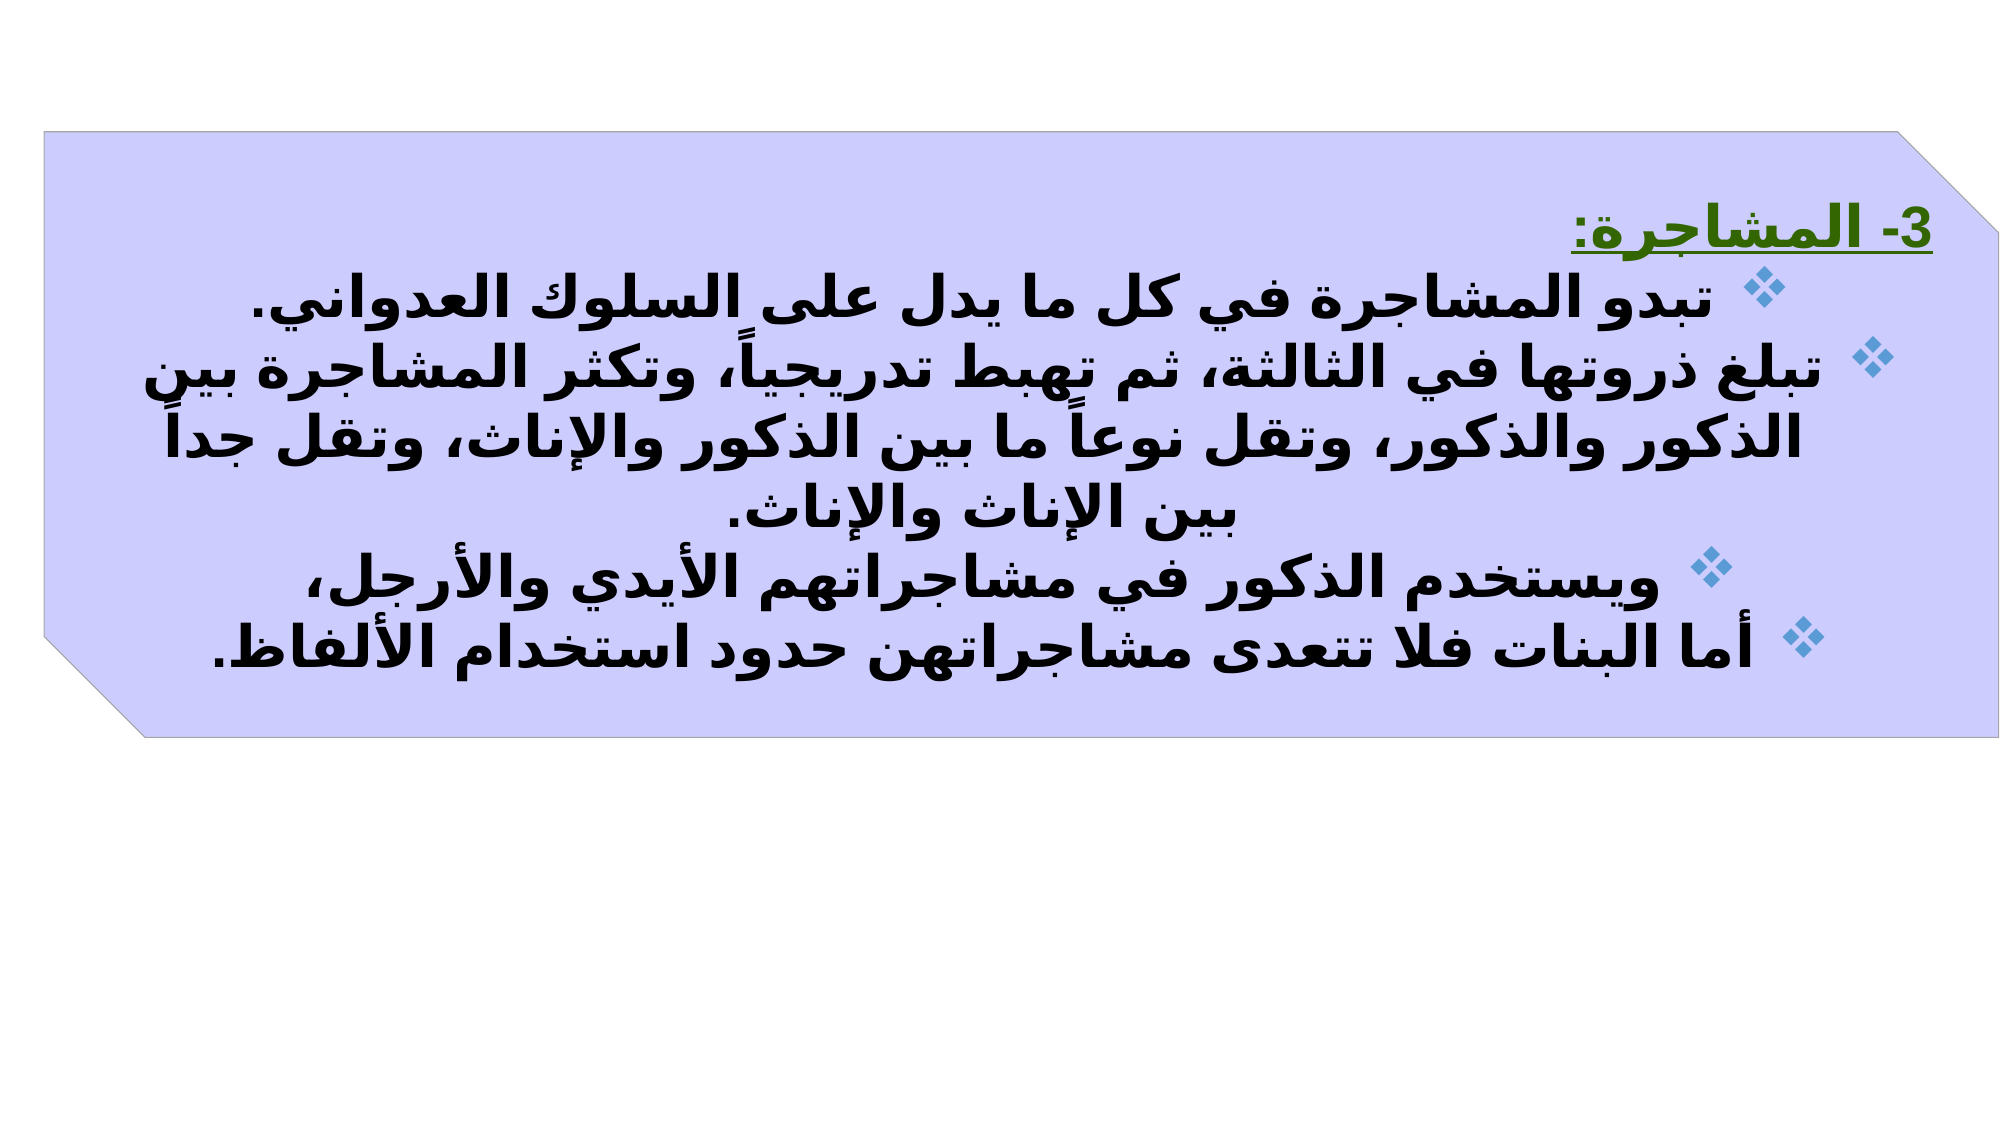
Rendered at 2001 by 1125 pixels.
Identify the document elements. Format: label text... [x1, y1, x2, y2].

text_box 3- المشاجرة: تبدو المشاجرة في كل ما يدل على السلوك العدواني. تبلغ ذروتها في الثالثة، ثم تهبط تدريجياً، وتكثر المشاجرة بين الذكور والذكور، وتقل نوعاً ما بين الذكور والإناث، وتقل جداً بين الإناث والإناث. ويستخدم الذكور في مشاجراتهم الأيدي والأرجل، أما البنات فلا تتعدى مشاجراتهن حدود استخدام الألفاظ. [43, 131, 2000, 738]
